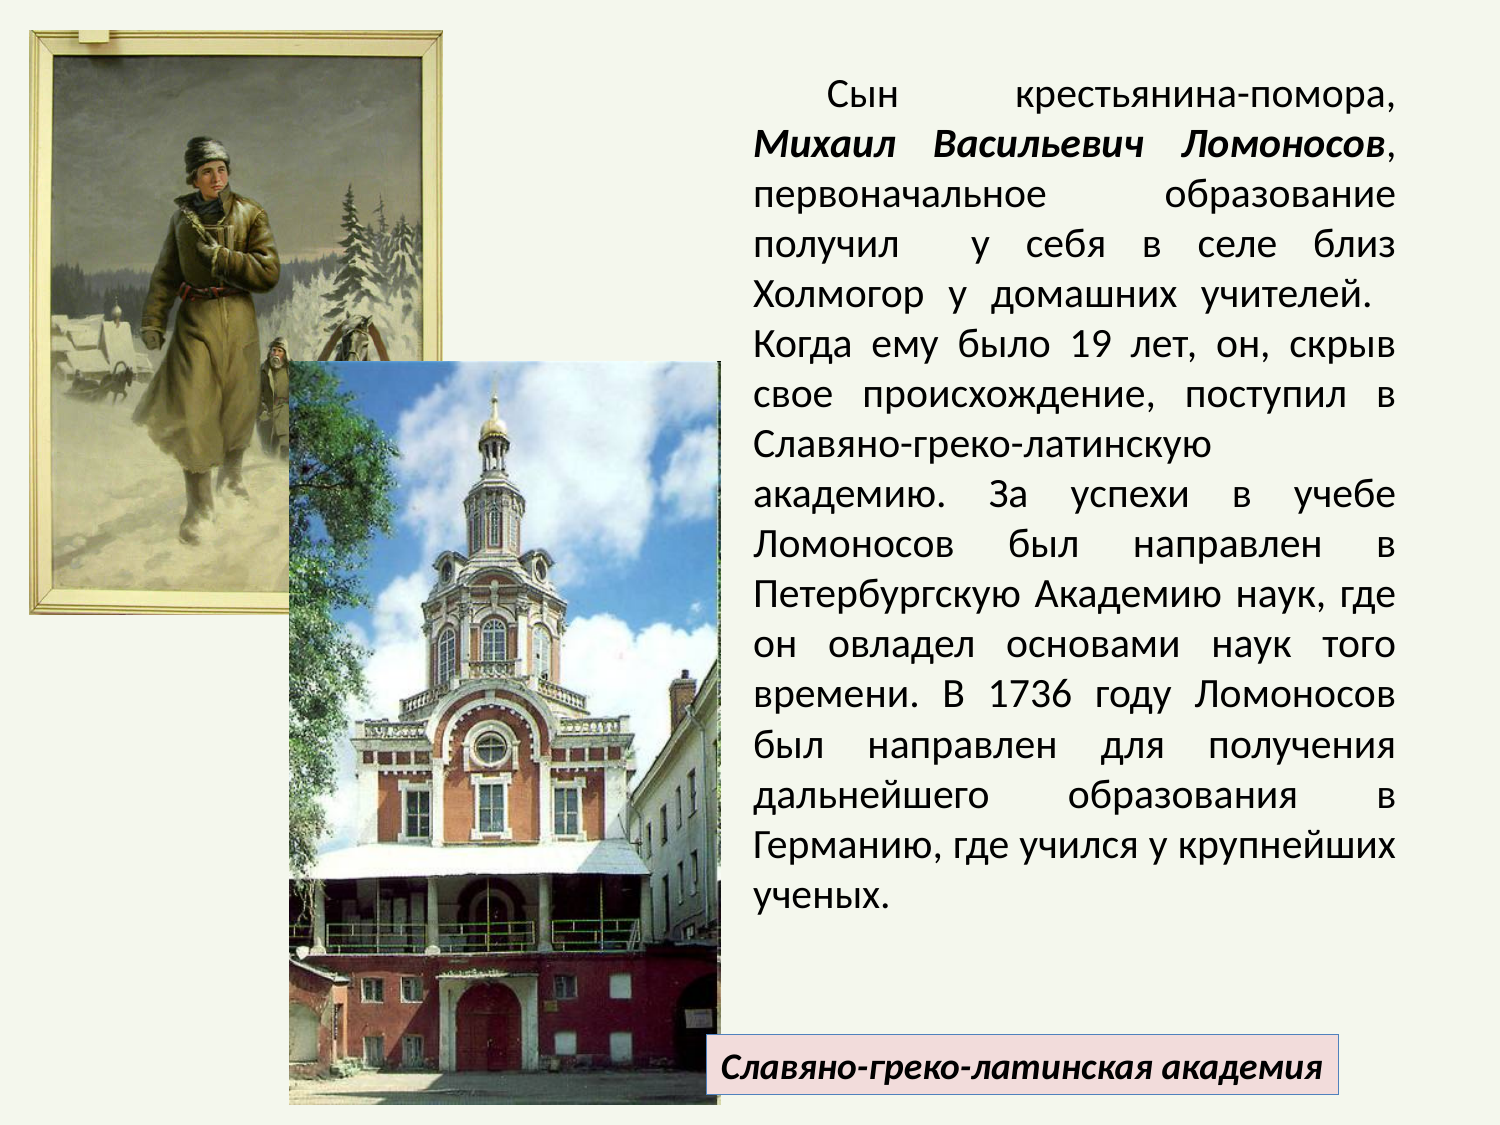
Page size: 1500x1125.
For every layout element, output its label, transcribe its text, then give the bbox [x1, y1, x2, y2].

text_box Славяно-греко-латинская академия [724, 1034, 1339, 1095]
picture [29, 30, 721, 1105]
text_box Сын крестьянина-помора, Михаил Васильевич Ломоносов, первоначальное образование получил у себя в селе близ Холмогор у домашних учителей. Когда ему было 19 лет, он, скрыв свое происхождение, поступил в Славяно-греко-латинскую академию. За успехи в учебе Ломоносов был направлен в Петербургскую Академию наук, где он овладел основами наук того времени. В 1736 году Ломоносов был направлен для получения дальнейшего образования в Германию, где учился у крупнейших ученых. [738, 58, 1412, 924]
